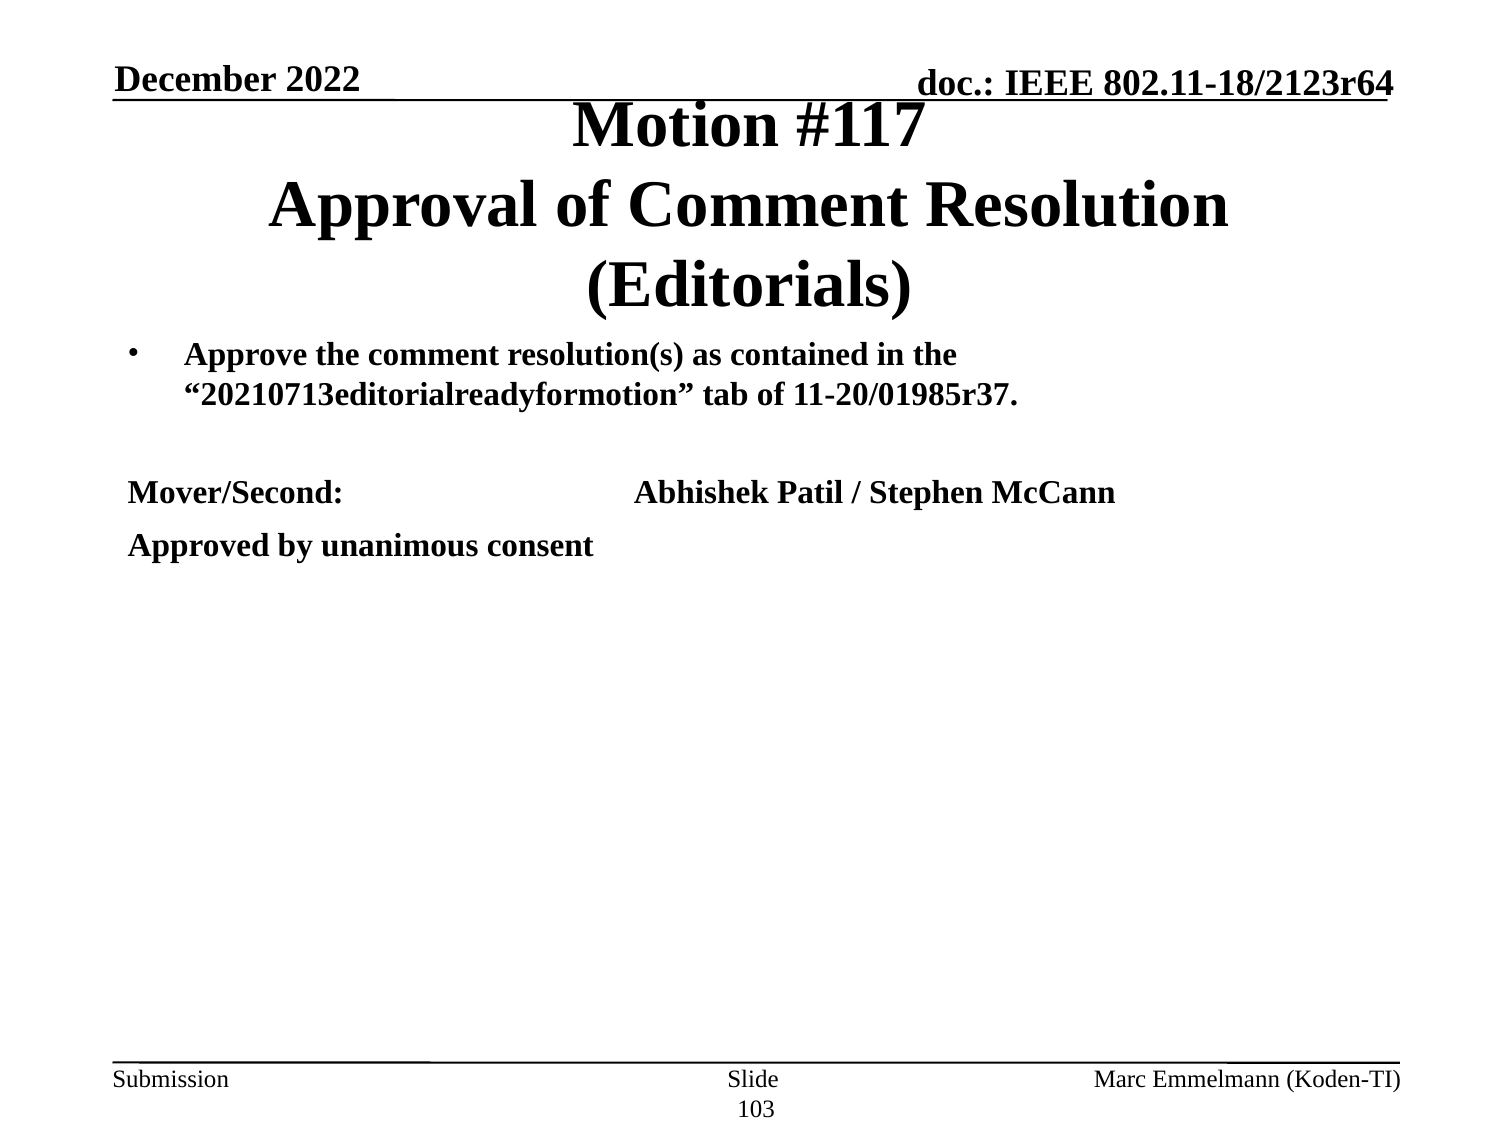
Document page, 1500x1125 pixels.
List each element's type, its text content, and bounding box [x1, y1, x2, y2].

list Approve the comment resolution(s) as contained in the “20210713editorialreadyformotion” tab of 11-20/01985r37. Mover/Second: Abhishek Patil / Stephen McCann Approved by unanimous consent [112, 324, 1388, 1000]
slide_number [114, 54, 423, 100]
title Motion #117 Approval of Comment Resolution (Editorials) [112, 112, 1388, 288]
footer Marc Emmelmann (Koden-TI) [878, 1061, 1402, 1093]
slide_number Slide 103 [712, 1061, 800, 1123]
